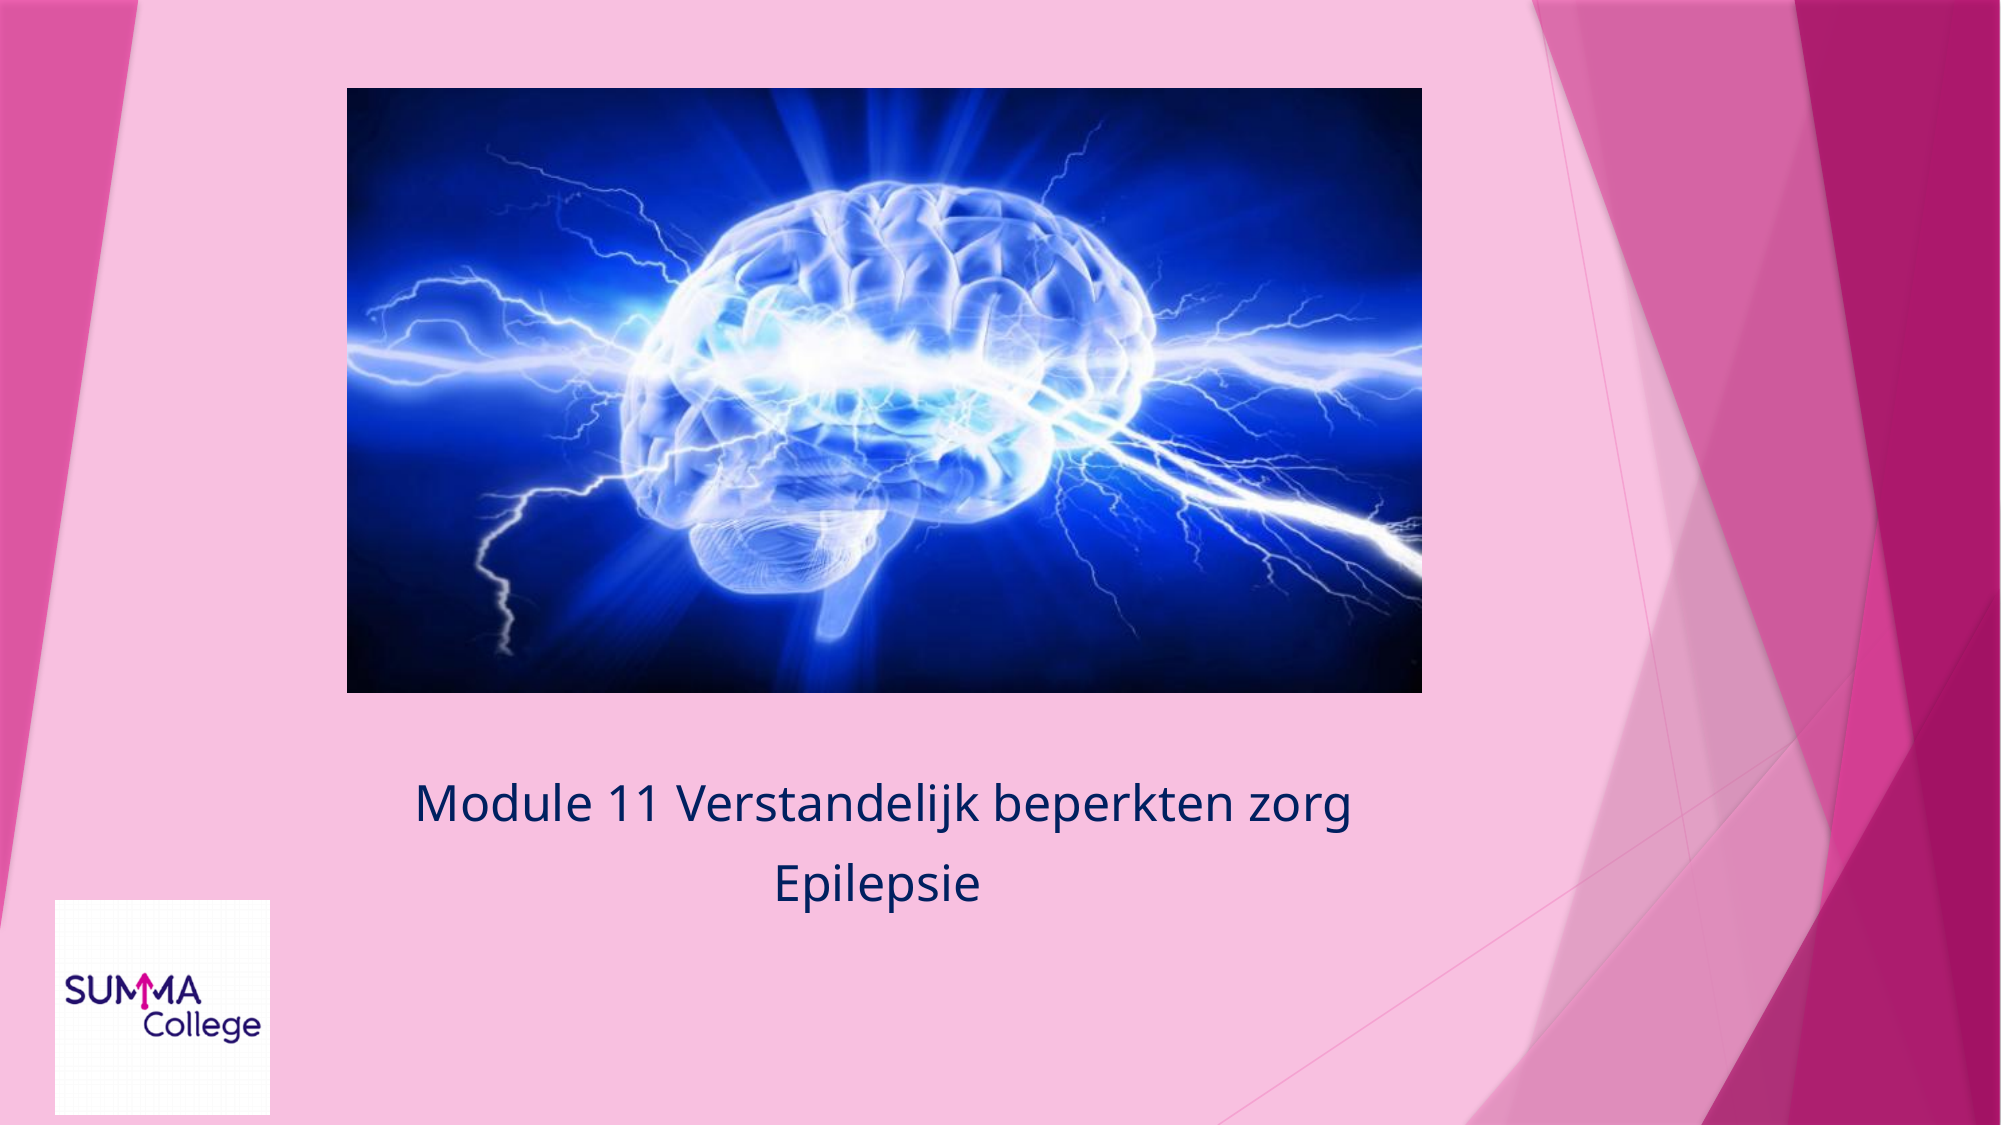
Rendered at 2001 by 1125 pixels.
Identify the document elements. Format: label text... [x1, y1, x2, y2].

picture [54, 899, 270, 1115]
subtitle Module 11 Verstandelijk beperkten zorg Epilepsie [247, 763, 1522, 944]
picture [346, 87, 1422, 693]
